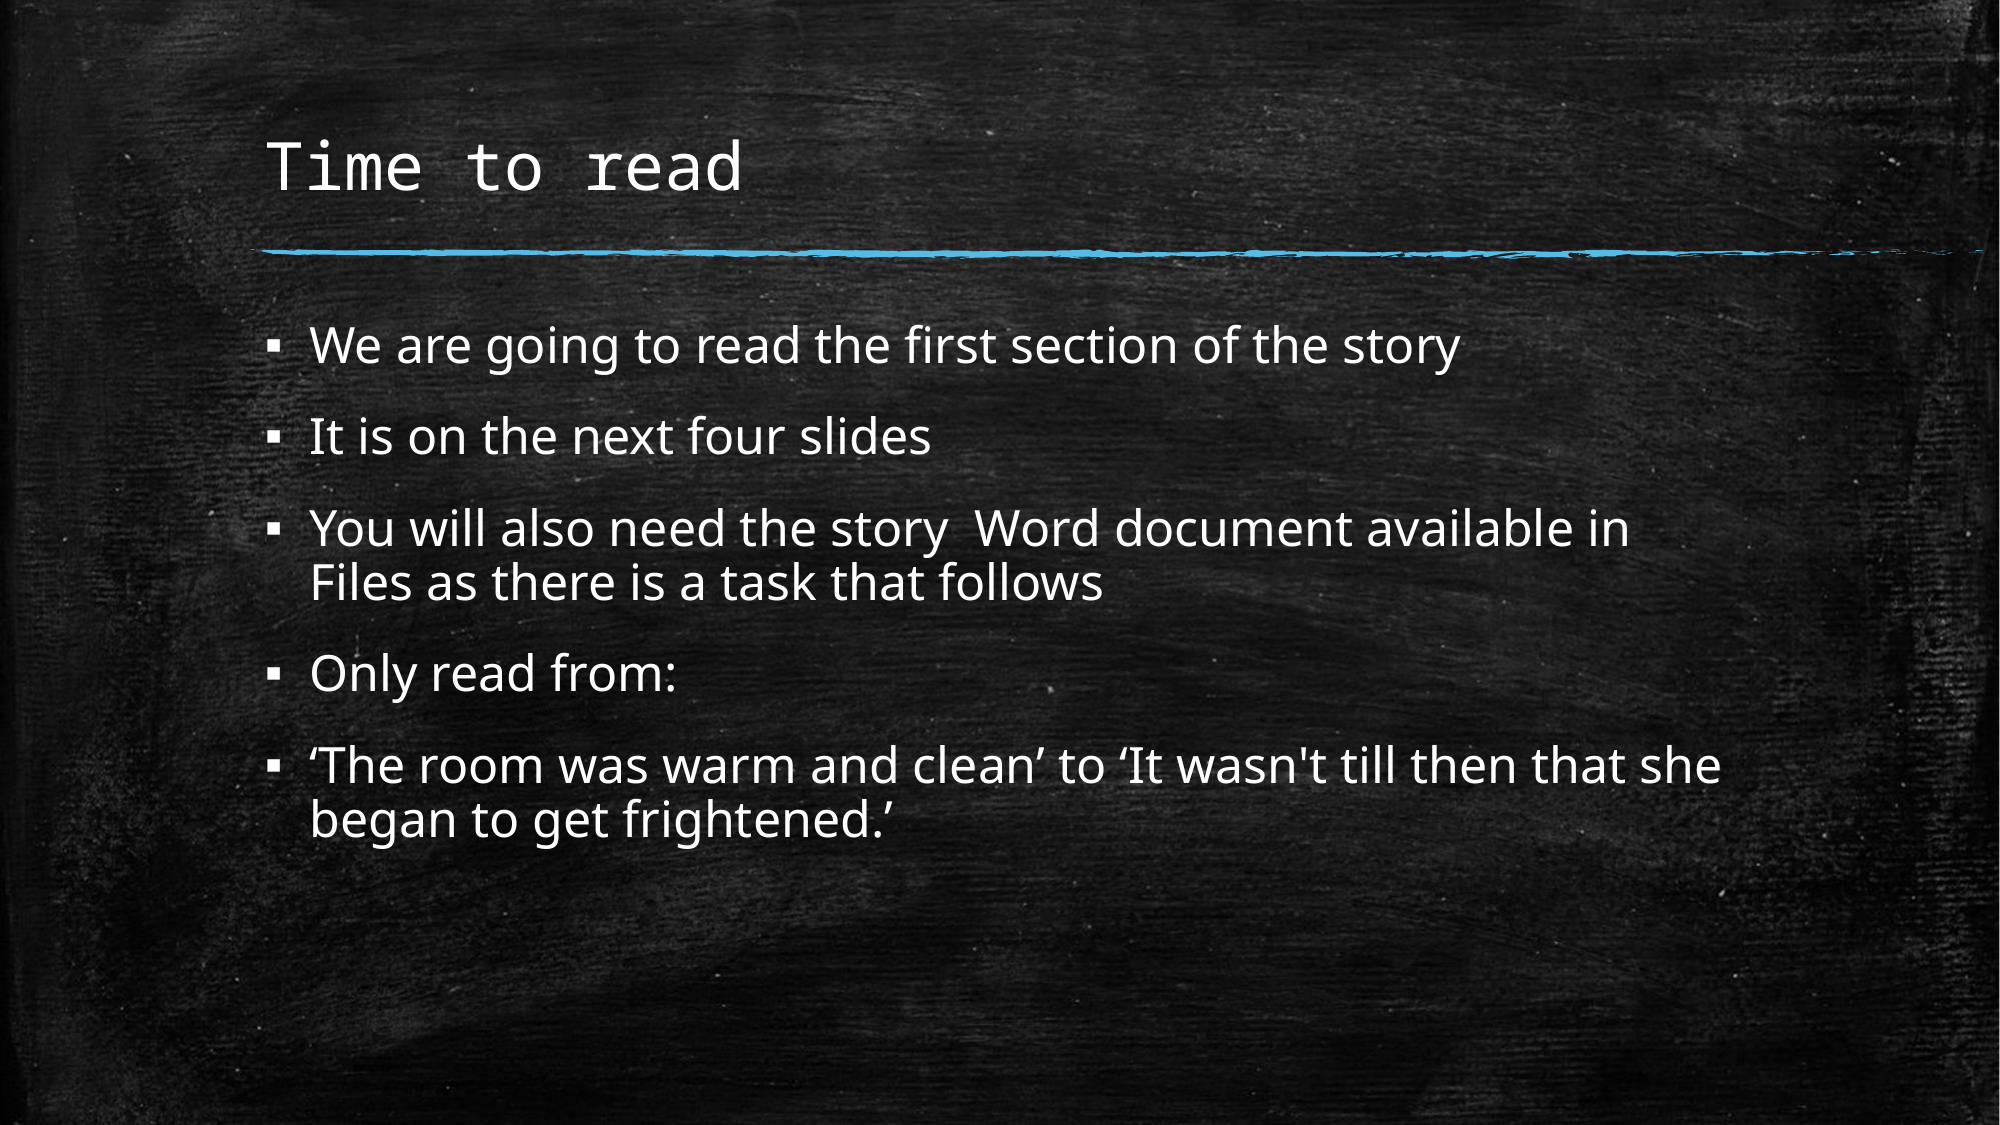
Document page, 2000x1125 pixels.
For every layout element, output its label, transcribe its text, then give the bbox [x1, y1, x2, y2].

list We are going to read the first section of the story It is on the next four slides You will also need the story Word document available in Files as there is a task that follows Only read from: ‘The room was warm and clean’ to ‘It wasn't till then that she began to get frightened.’ [249, 312, 1750, 1013]
title Time to read [249, 45, 1750, 213]
picture [0, 0, 2000, 1125]
